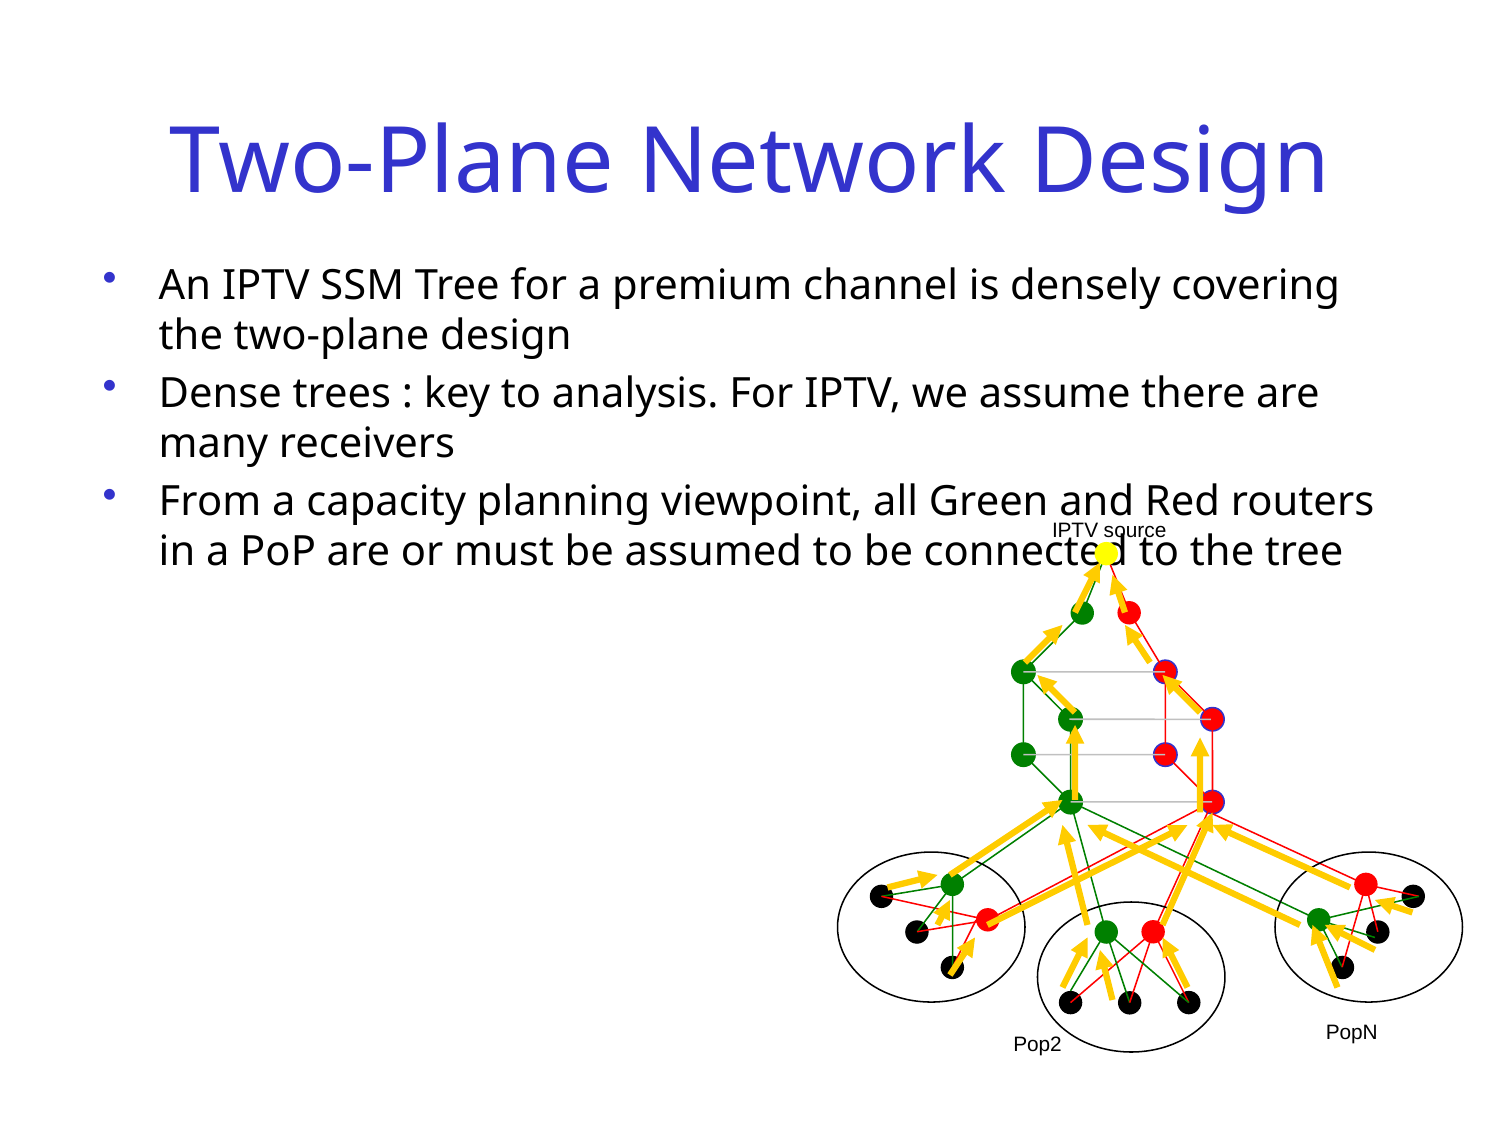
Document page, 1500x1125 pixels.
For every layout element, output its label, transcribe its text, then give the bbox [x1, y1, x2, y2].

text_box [1087, 824, 1338, 988]
text_box [1204, 707, 1225, 731]
title Two-Plane Network Design [112, 62, 1388, 249]
text_box [1331, 852, 1463, 1003]
text_box Pop2 [999, 1027, 1088, 1063]
text_box PopN [1312, 1014, 1400, 1051]
text_box [1037, 984, 1222, 1053]
text_box [1204, 812, 1213, 823]
text_box [1094, 549, 1118, 566]
text_box [837, 863, 993, 1003]
text_box [1204, 790, 1225, 814]
text_box [937, 904, 944, 926]
text_box [1374, 898, 1413, 913]
text_box IPTV source [1038, 512, 1252, 549]
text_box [949, 574, 1201, 976]
list An IPTV SSM Tree for a premium channel is densely covering the two-plane design Dense trees : key to analysis. For IPTV, we assume there are many receivers From a capacity planning viewpoint, all Green and Red routers in a PoP are or must be assumed to be connected to the tree [87, 249, 1391, 837]
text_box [887, 562, 1101, 888]
